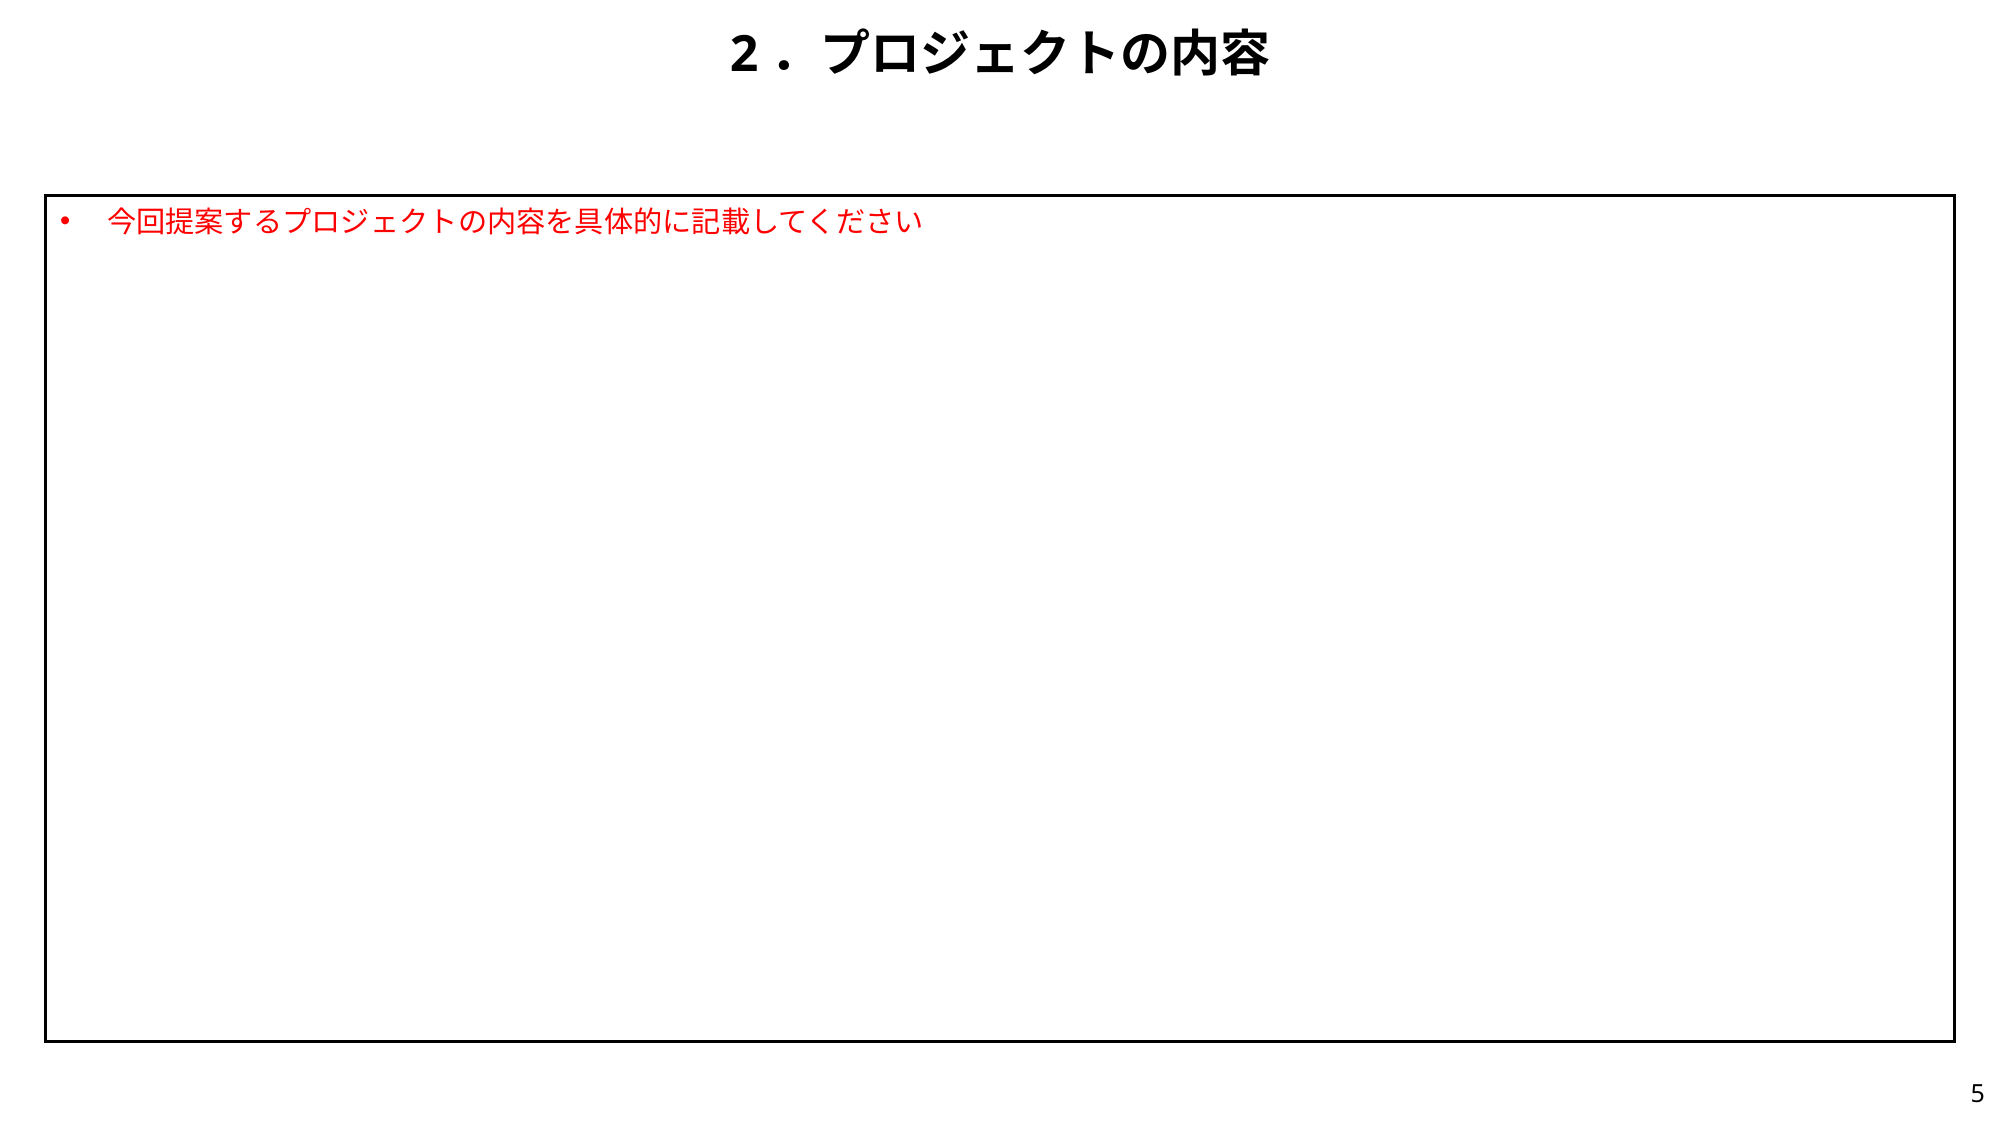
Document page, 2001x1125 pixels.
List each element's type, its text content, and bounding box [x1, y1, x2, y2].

title 2．プロジェクトの内容 [187, 9, 1813, 102]
text_box 今回提案するプロジェクトの内容を具体的に記載してください [44, 194, 1955, 1042]
text_box 4 [1634, 1065, 2000, 1125]
